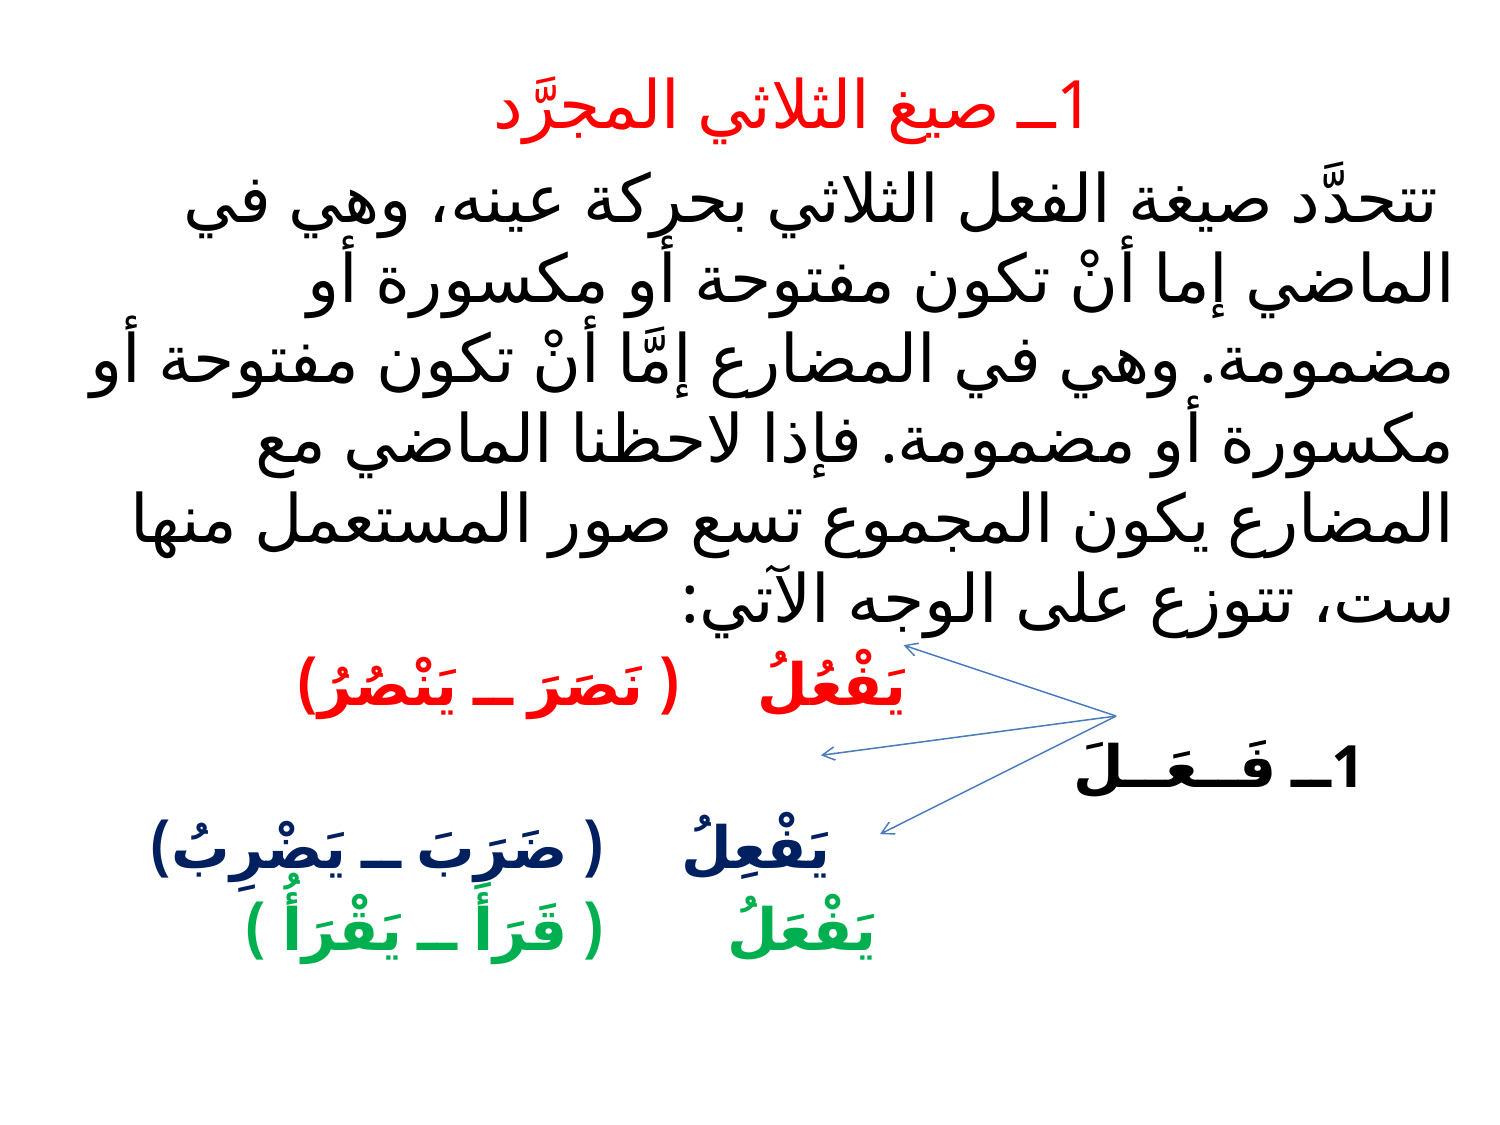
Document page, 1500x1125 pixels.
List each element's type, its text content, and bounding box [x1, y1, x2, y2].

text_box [820, 715, 878, 756]
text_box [903, 644, 1117, 714]
list 1ــ صيغ الثلاثي المجرَّد تتحدَّد صيغة الفعل الثلاثي بحركة عينه، وهي في الماضي إما أنْ تكون مفتوحة أو مكسورة أو مضمومة. وهي في المضارع إمَّا أنْ تكون مفتوحة أو مكسورة أو مضمومة. فإذا لاحظنا الماضي مع المضارع يكون المجموع تسع صور المستعمل منها ست، تتوزع على الوجه الآتي: يَفْعُلُ ( نَصَرَ ــ يَنْصُرُ) 1ــ فَــعَــلَ يَفْعِلُ ( ضَرَبَ ــ يَضْرِبُ) يَفْعَلُ ( قَرَأَ ــ يَقْرَأُ ) [41, 54, 1471, 1034]
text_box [879, 715, 1117, 835]
